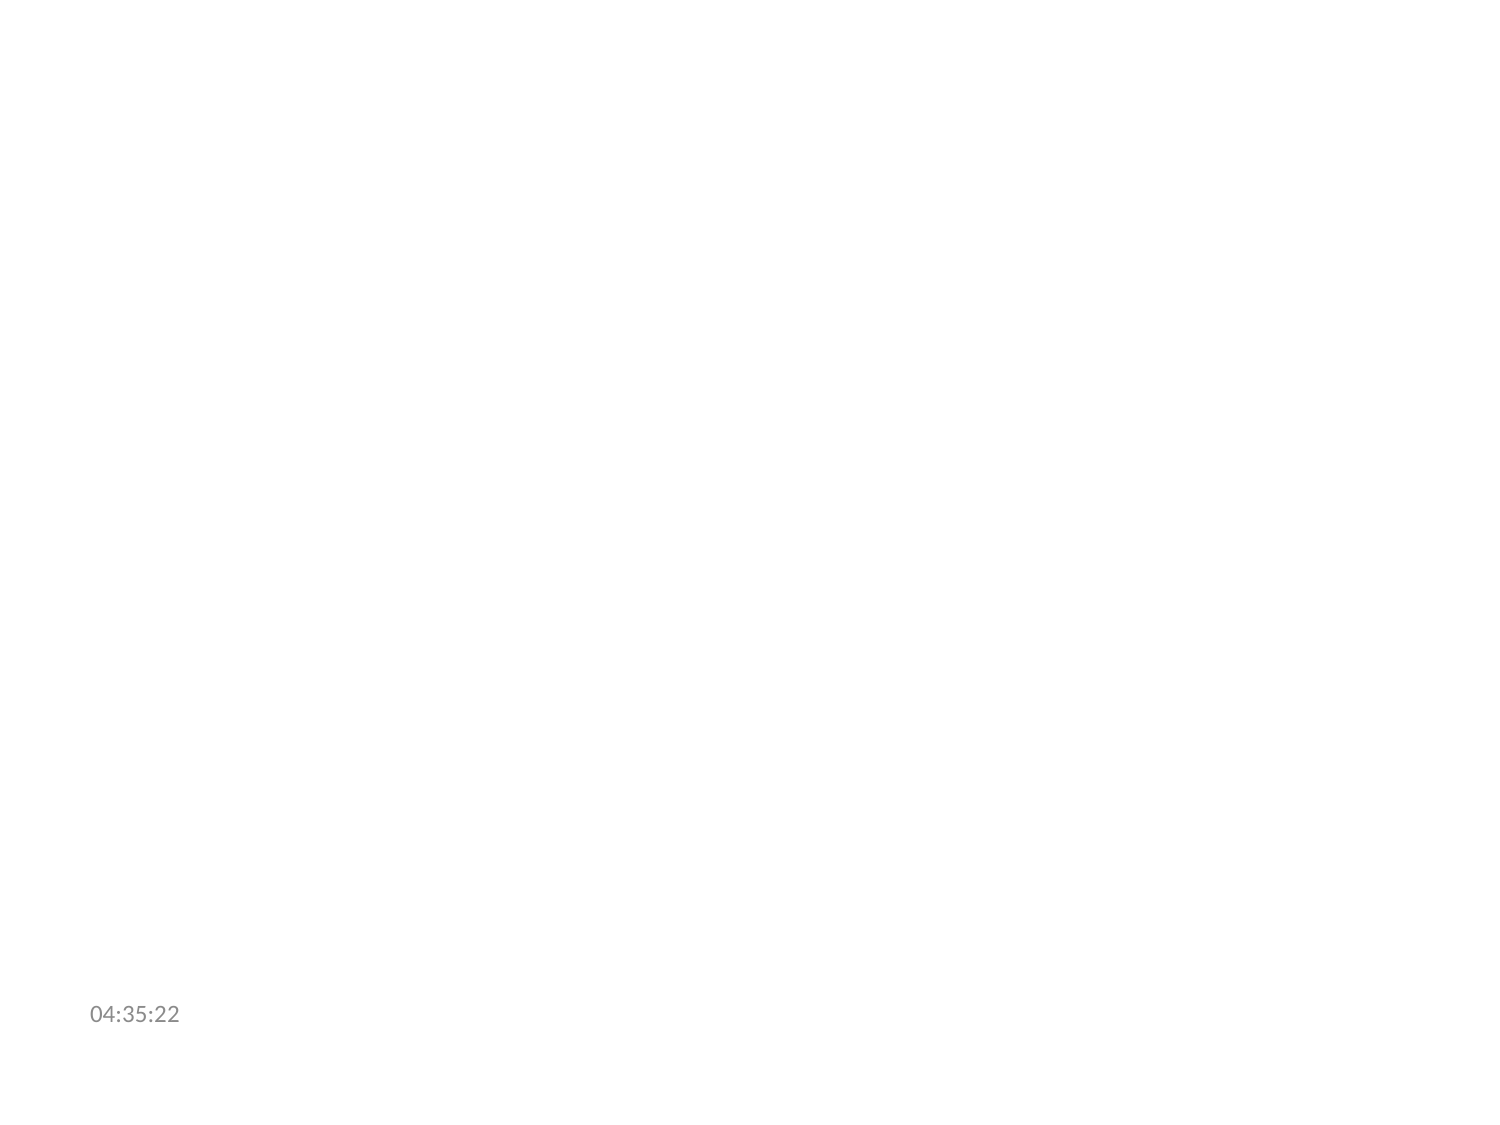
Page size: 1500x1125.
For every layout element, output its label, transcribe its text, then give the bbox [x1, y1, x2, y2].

text_box 15:35:09 [75, 982, 425, 1043]
